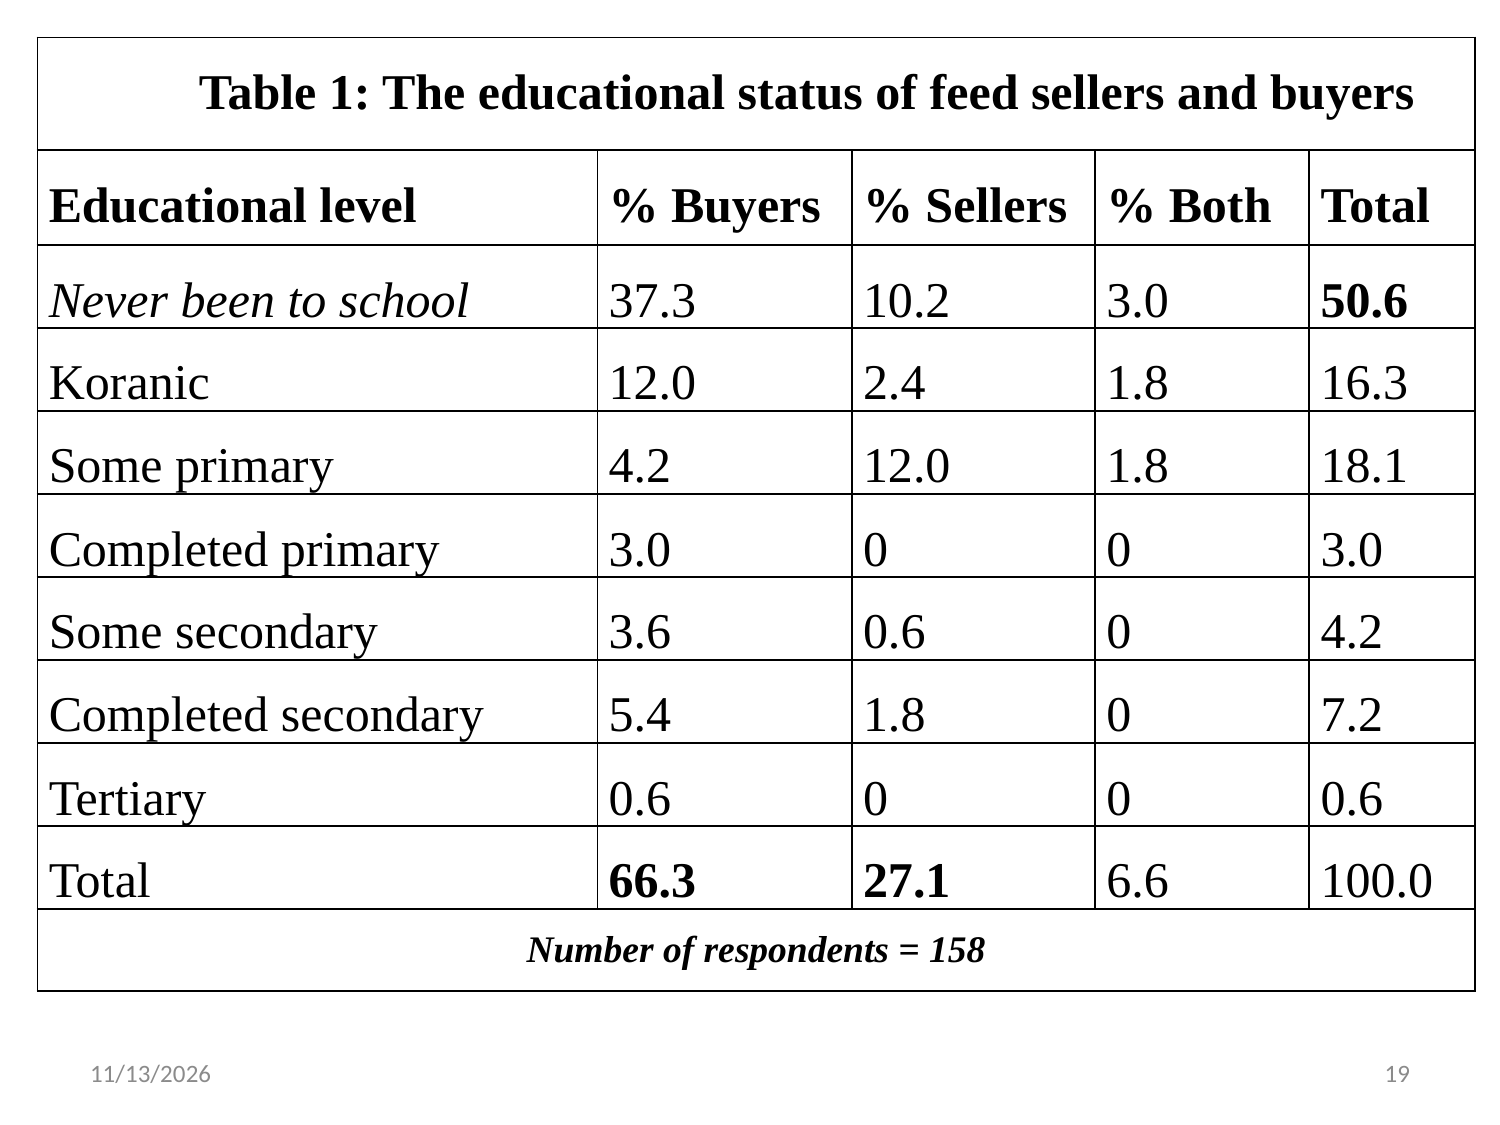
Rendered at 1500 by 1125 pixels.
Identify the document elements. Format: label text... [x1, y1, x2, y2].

table_cell 4.2 [598, 412, 851, 493]
table_cell 66.3 [598, 827, 851, 908]
table_cell 10.2 [853, 246, 1094, 327]
table_cell 1.8 [1096, 329, 1308, 410]
table_cell 1.8 [1096, 412, 1308, 493]
slide_number 19 [1074, 1042, 1425, 1103]
table_cell % Sellers [853, 151, 1094, 244]
table_cell Total [38, 827, 597, 908]
table_cell Educational level [38, 151, 597, 244]
table_cell 0.6 [1310, 744, 1474, 825]
table_cell % Buyers [598, 151, 851, 244]
table_cell Total [1310, 151, 1474, 244]
table_cell Koranic [38, 329, 597, 410]
table_cell 27.1 [853, 827, 1094, 908]
table_cell 0 [1096, 661, 1308, 742]
table_cell Tertiary [38, 744, 597, 825]
table_cell 50.6 [1310, 246, 1474, 327]
table_cell 12.0 [853, 412, 1094, 493]
table_cell 12.0 [598, 329, 851, 410]
table_cell 3.0 [1310, 495, 1474, 576]
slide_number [75, 1042, 425, 1103]
table_cell 2.4 [853, 329, 1094, 410]
table_header Table 1: The educational status of feed sellers and buyers [38, 38, 1474, 149]
table_cell Some primary [38, 412, 597, 493]
table_cell 0.6 [598, 744, 851, 825]
table_cell 0 [1096, 744, 1308, 825]
table_cell Completed secondary [38, 661, 597, 742]
table_cell 37.3 [598, 246, 851, 327]
table_cell 5.4 [598, 661, 851, 742]
table_cell Never been to school [38, 246, 597, 327]
table_cell 0.6 [853, 578, 1094, 659]
table_cell 3.0 [598, 495, 851, 576]
table_cell 0 [853, 744, 1094, 825]
table_cell 18.1 [1310, 412, 1474, 493]
table_cell % Both [1096, 151, 1308, 244]
table_cell 0 [1096, 578, 1308, 659]
table_cell Some secondary [38, 578, 597, 659]
table_cell 3.6 [598, 578, 851, 659]
table_cell 7.2 [1310, 661, 1474, 742]
table_cell 3.0 [1096, 246, 1308, 327]
table_cell 100.0 [1310, 827, 1474, 908]
table_cell 16.3 [1310, 329, 1474, 410]
table_cell Completed primary [38, 495, 597, 576]
table_cell 6.6 [1096, 827, 1308, 908]
table_cell 0 [853, 495, 1094, 576]
table_cell Number of respondents = 158 [38, 910, 1474, 990]
table_cell 4.2 [1310, 578, 1474, 659]
table_cell 1.8 [853, 661, 1094, 742]
table_cell 0 [1096, 495, 1308, 576]
